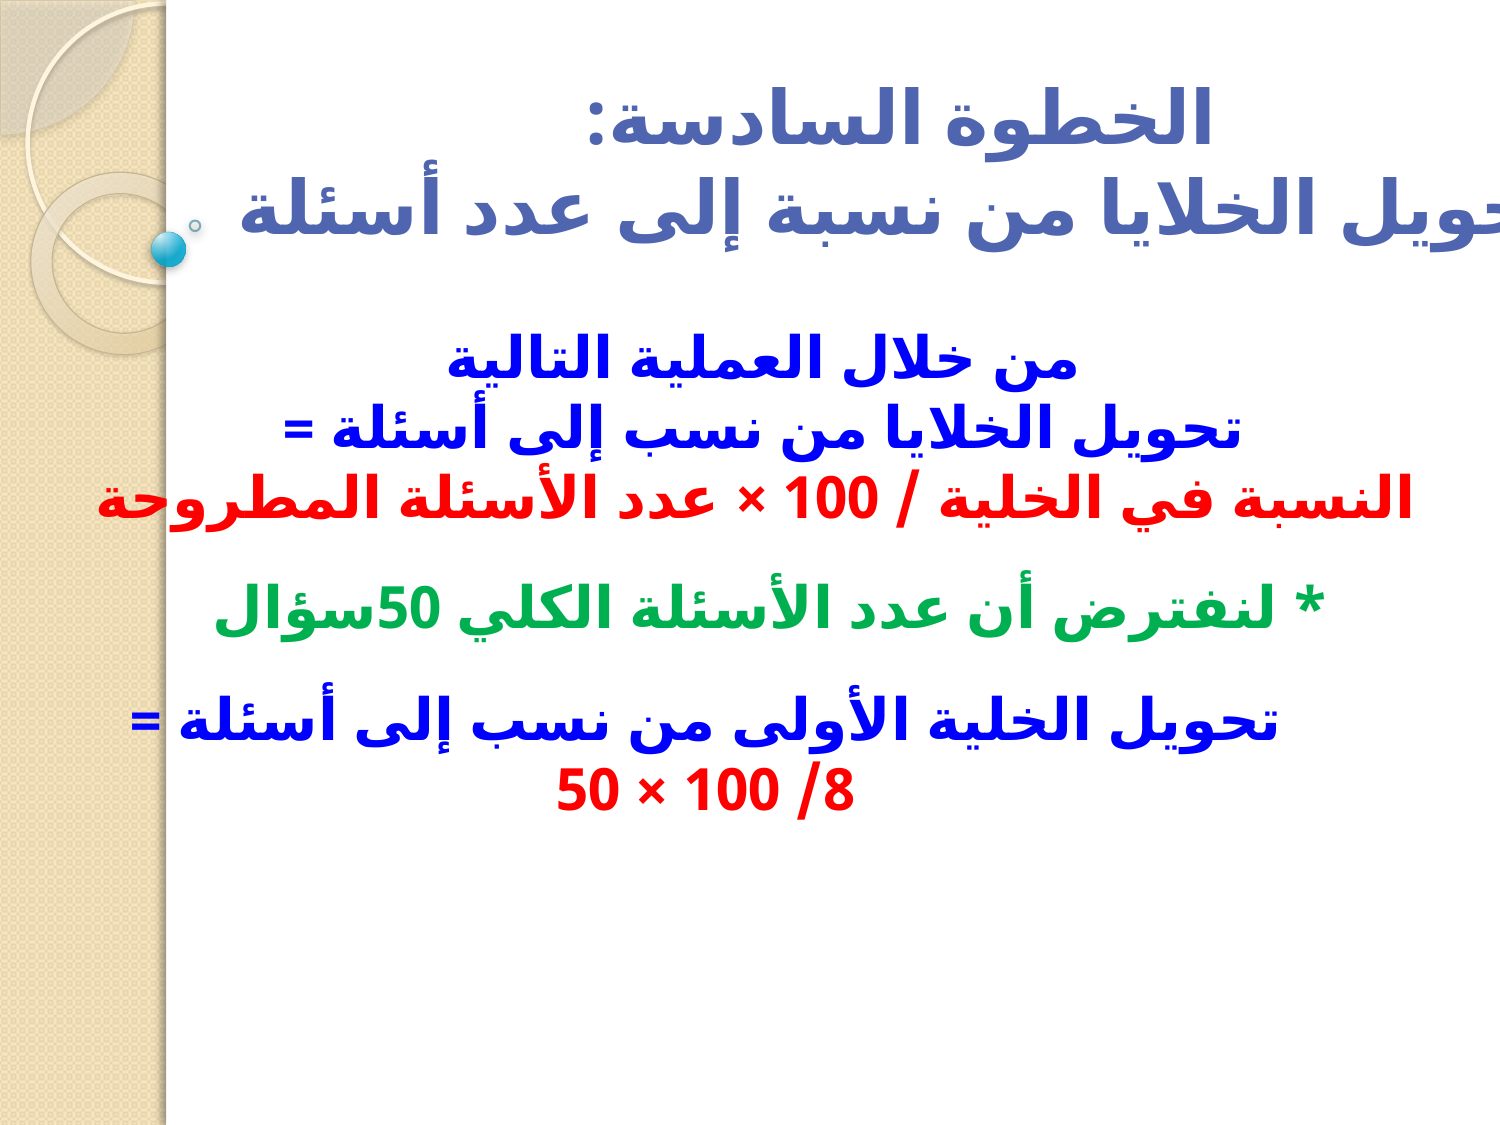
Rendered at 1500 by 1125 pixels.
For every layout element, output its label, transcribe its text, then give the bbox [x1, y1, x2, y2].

text_box من خلال العملية التالية تحويل الخلايا من نسب إلى أسئلة = النسبة في الخلية / 100 × عدد الأسئلة المطروحة [80, 312, 1431, 538]
text_box الخطوة السادسة: تحويل الخلايا من نسبة إلى عدد أسئلة [222, 62, 1500, 258]
text_box * لنفترض أن عدد الأسئلة الكلي 50سؤال [198, 562, 1344, 648]
text_box تحويل الخلية الأولى من نسب إلى أسئلة = 8/ 100 × 50 [99, 674, 1298, 830]
